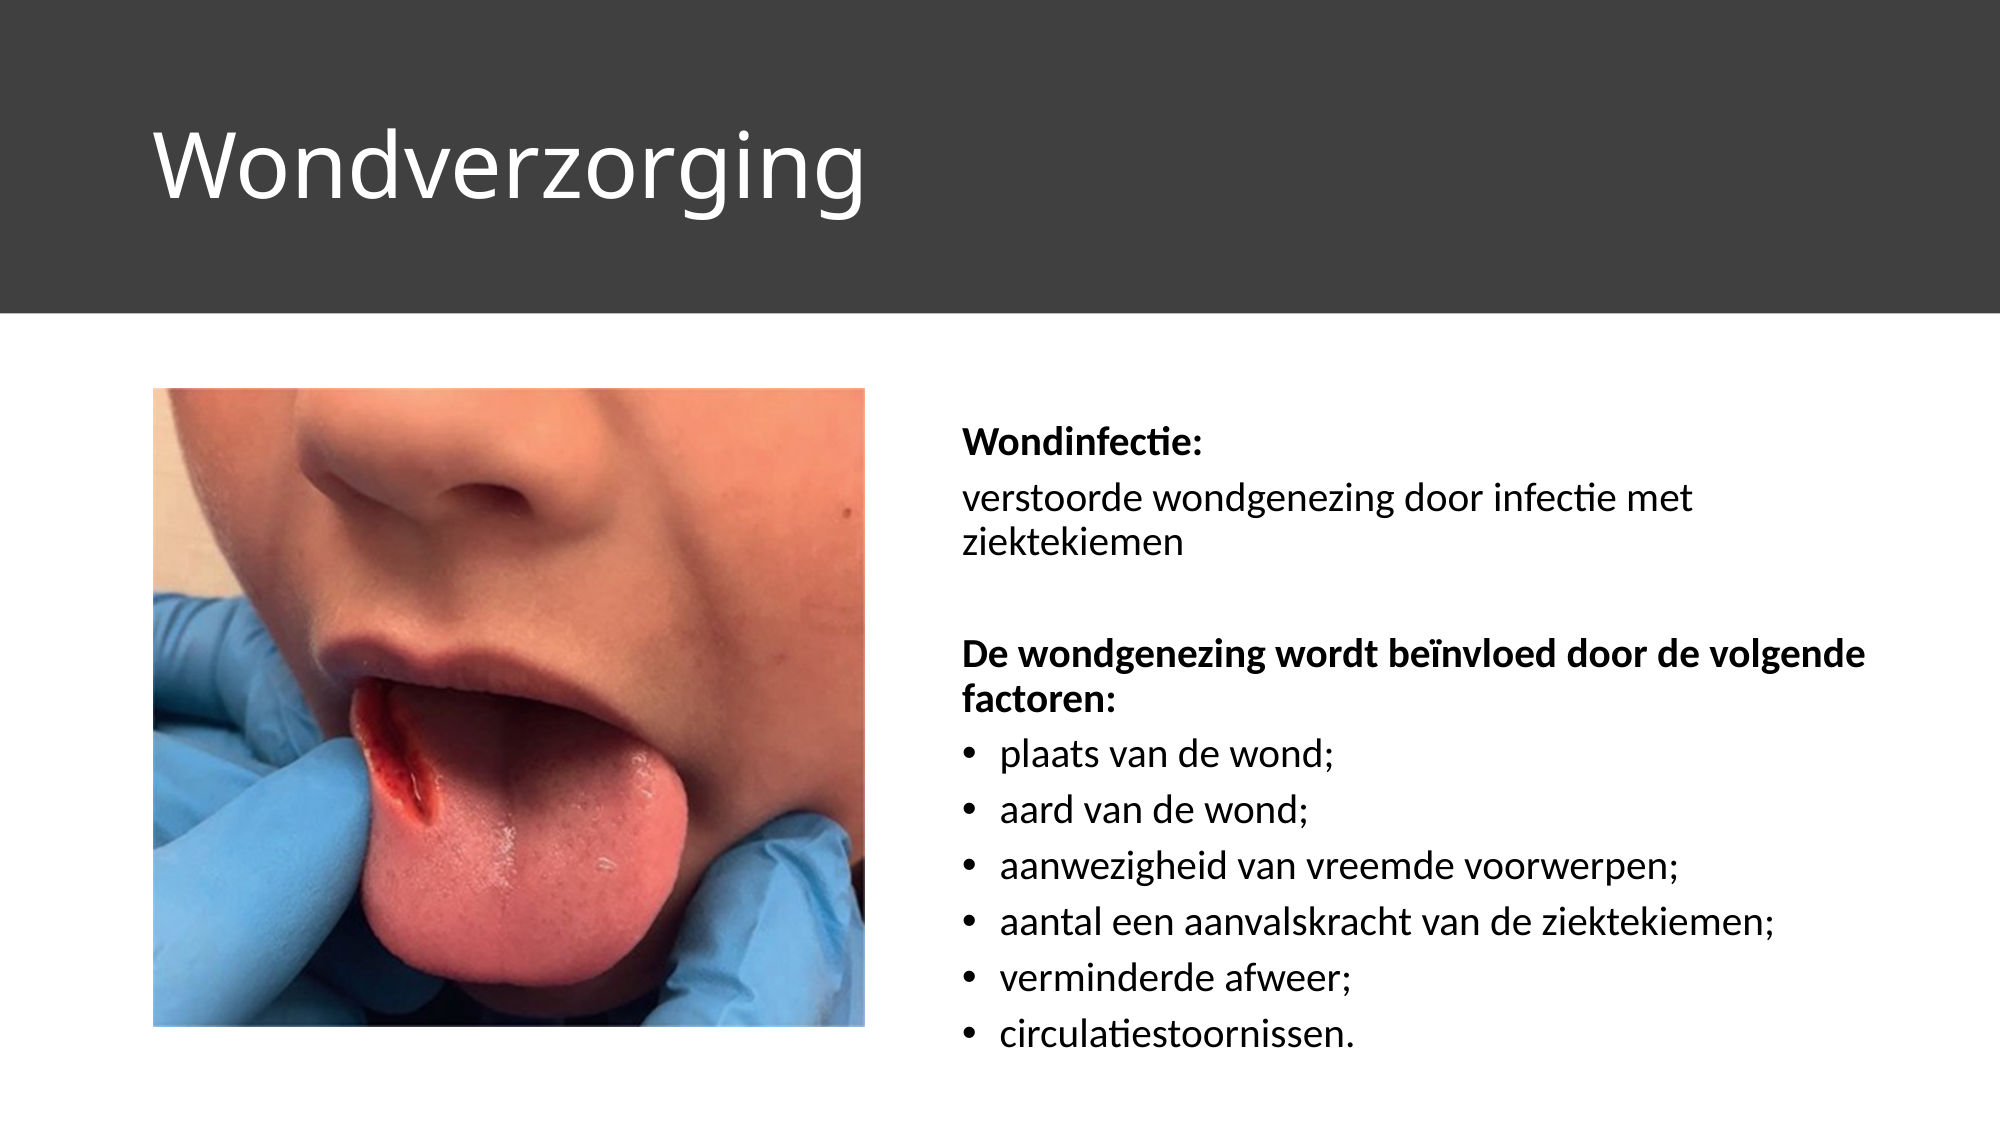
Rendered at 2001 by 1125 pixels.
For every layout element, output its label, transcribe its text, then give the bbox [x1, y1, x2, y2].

title Wondverzorging [137, 59, 1863, 278]
text_box [0, 0, 2000, 314]
list Wondinfectie: verstoorde wondgenezing door infectie met ziektekiemen De wondgenezing wordt beïnvloed door de volgende factoren: plaats van de wond; aard van de wond; aanwezigheid van vreemde voorwerpen; aantal een aanvalskracht van de ziektekiemen; verminderde afweer; circulatiestoornissen. [947, 373, 1908, 1066]
picture [153, 388, 865, 1027]
